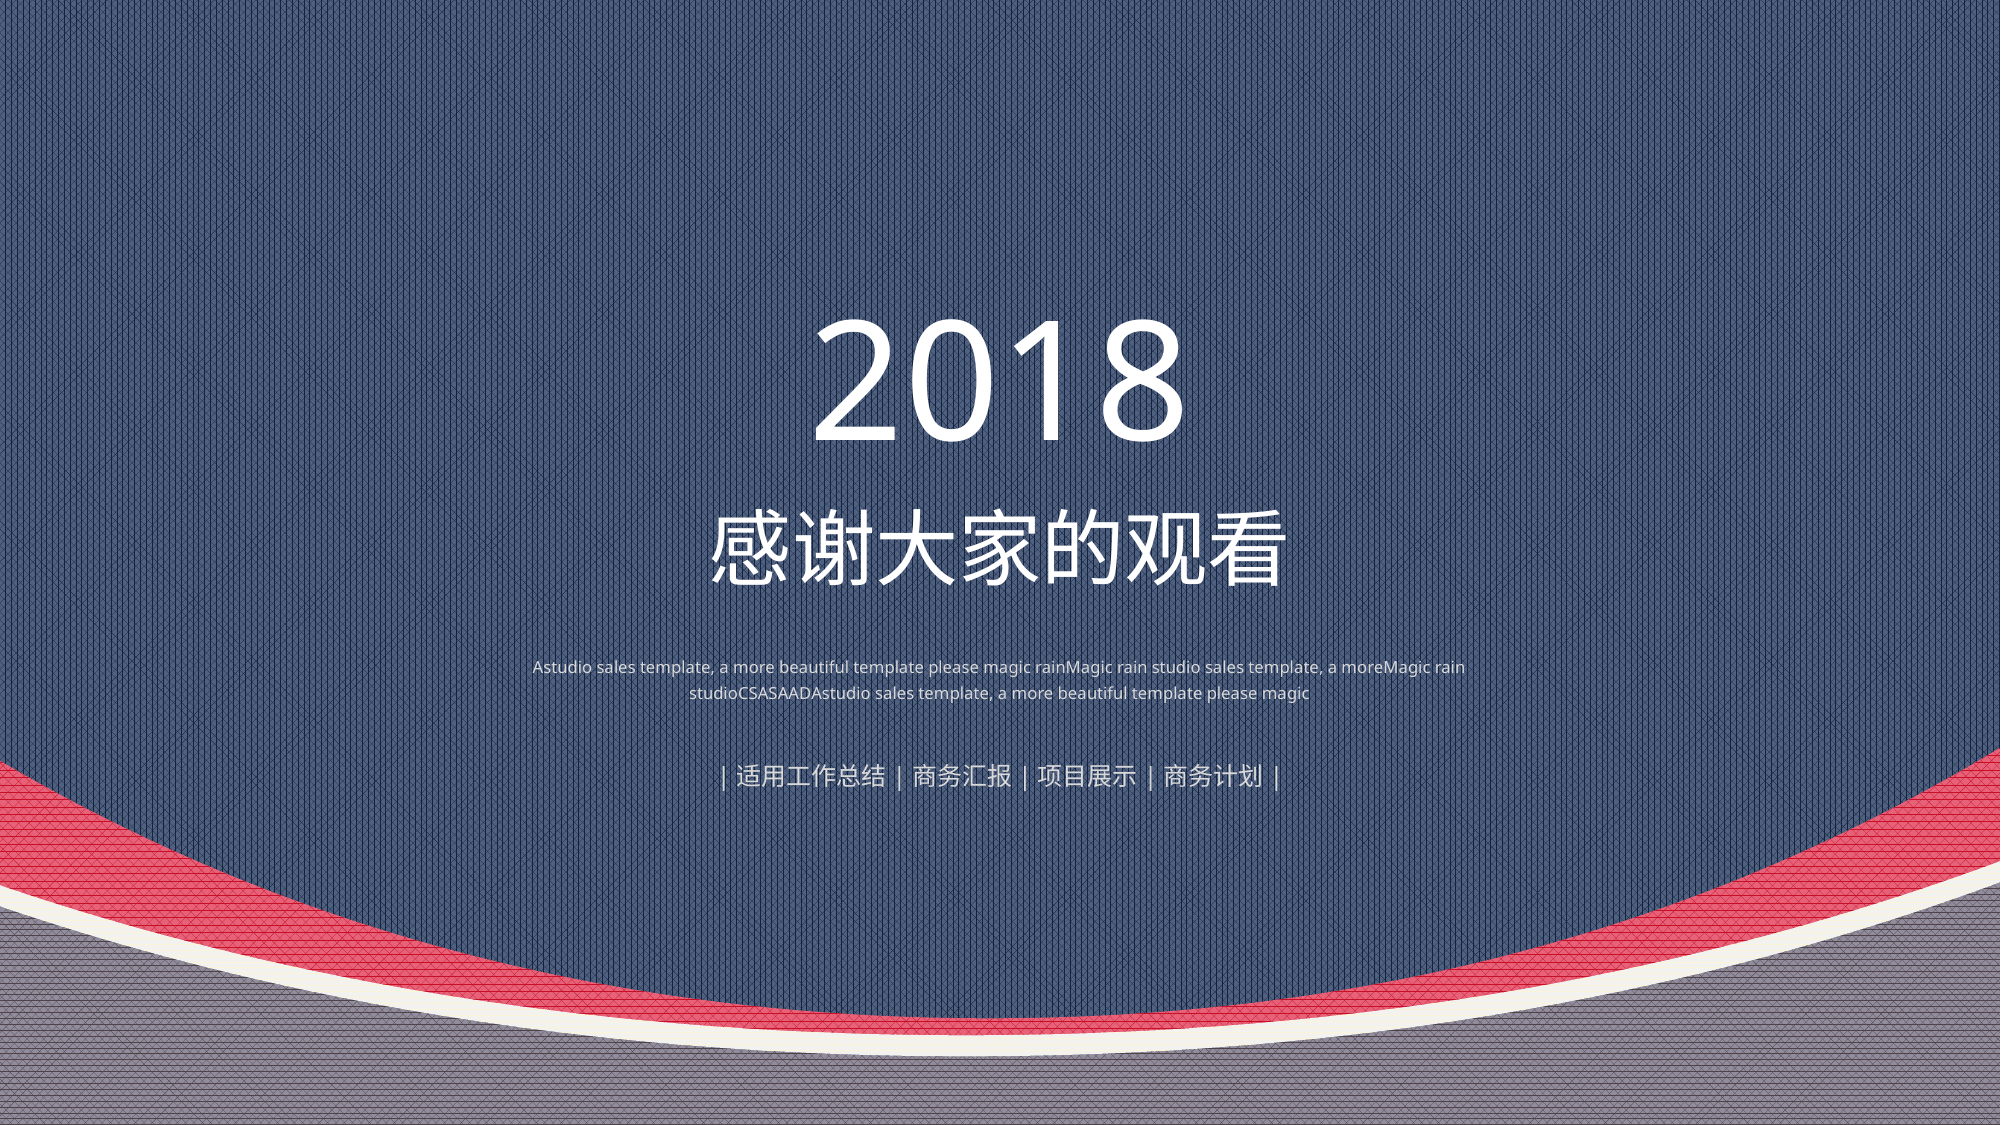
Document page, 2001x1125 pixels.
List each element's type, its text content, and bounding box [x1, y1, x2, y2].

text_box [0, 860, 2000, 1058]
text_box 感谢大家的观看 [400, 488, 1600, 604]
text_box 2018 [397, 266, 1603, 481]
text_box Astudio sales template, a more beautiful template please magic rainMagic rain studio sales template, a moreMagic rain studioCSASAADAstudio sales template, a more beautiful template please magic [505, 643, 1495, 711]
text_box [0, 0, 2000, 1017]
text_box [0, 746, 2000, 1034]
text_box |适用工作总结|商务汇报|项目展示|商务计划| [596, 752, 1404, 798]
text_box [0, 884, 2000, 1125]
